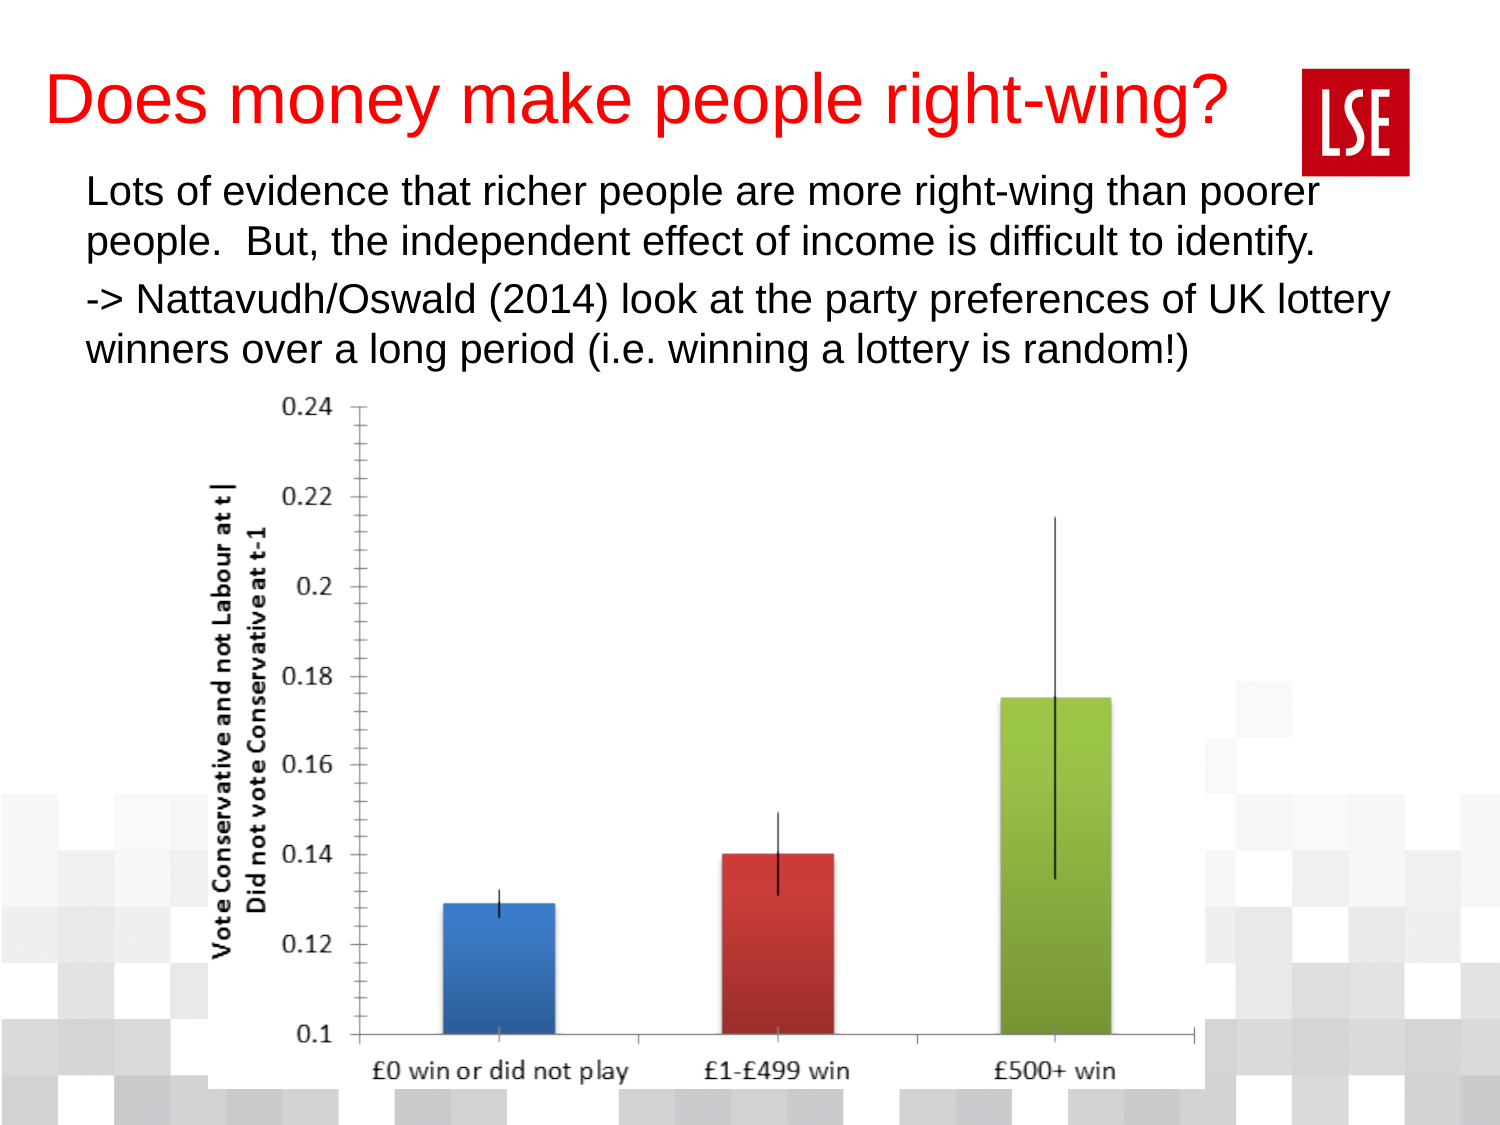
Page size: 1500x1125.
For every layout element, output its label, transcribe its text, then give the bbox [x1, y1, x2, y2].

picture [0, 0, 1500, 1125]
list Lots of evidence that richer people are more right-wing than poorer people. But, the independent effect of income is difficult to identify. -> Nattavudh/Oswald (2014) look at the party preferences of UK lottery winners over a long period (i.e. winning a lottery is random!) [70, 156, 1425, 1053]
title Does money make people right-wing? [29, 45, 1353, 179]
